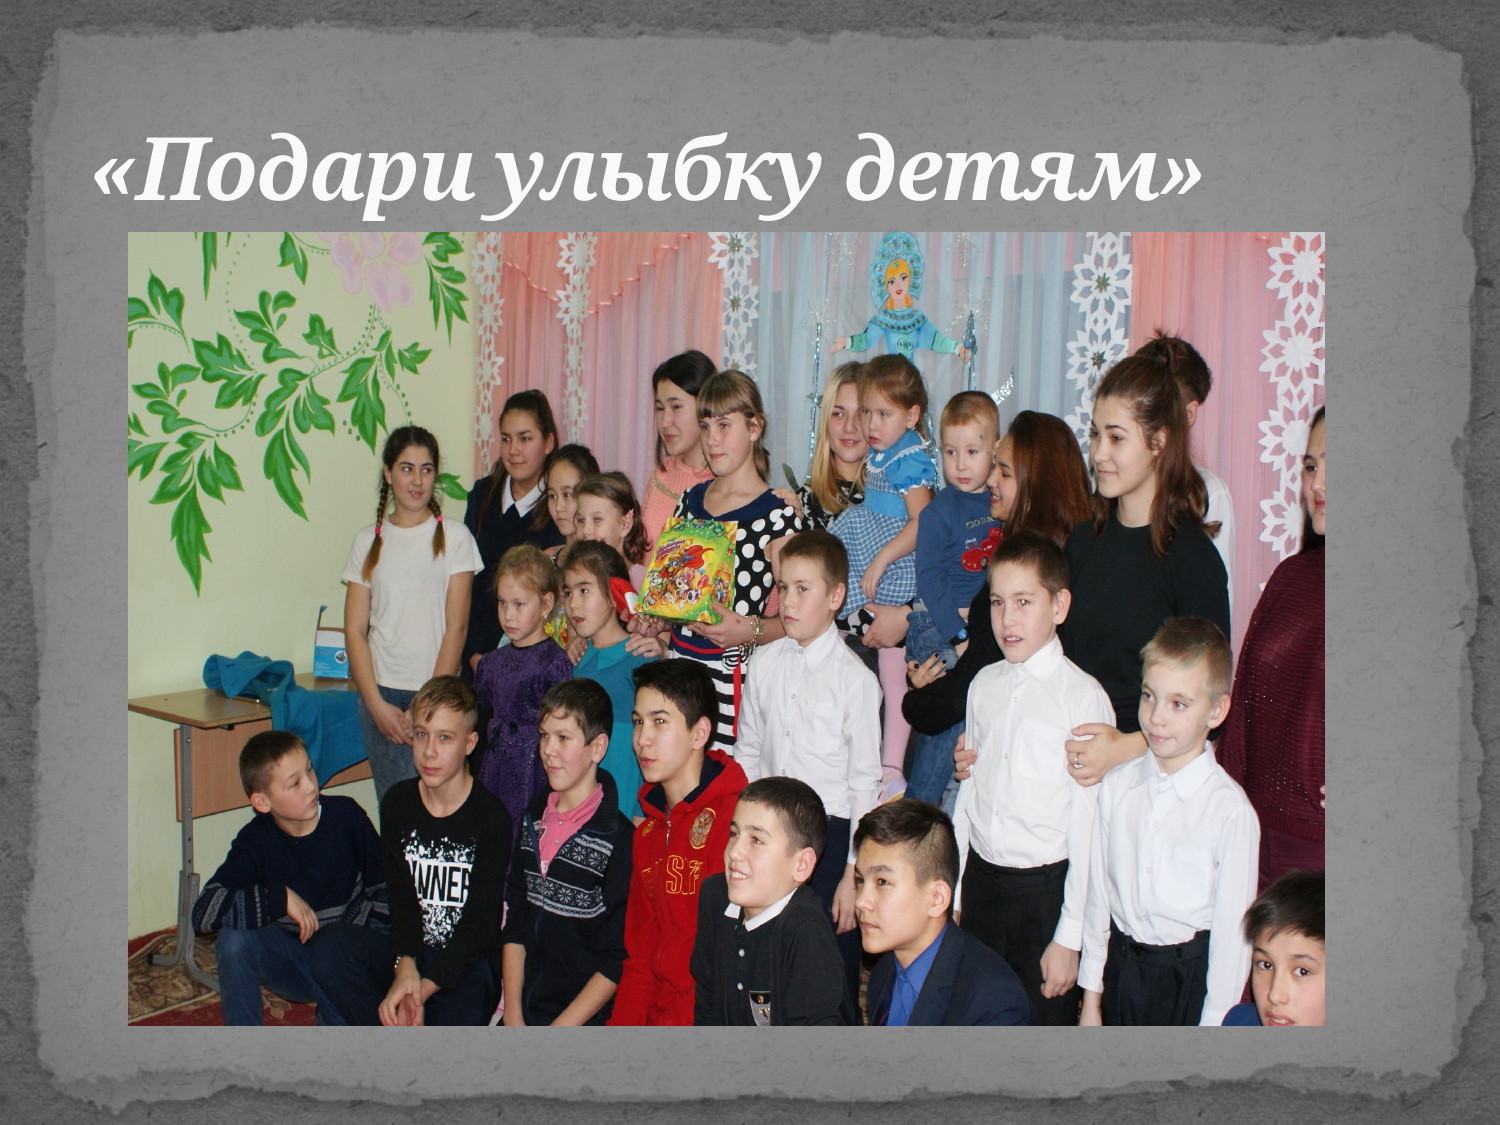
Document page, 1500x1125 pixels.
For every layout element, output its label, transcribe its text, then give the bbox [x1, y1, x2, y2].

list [131, 235, 1323, 1024]
title «Подари улыбку детям» [74, 24, 1425, 225]
